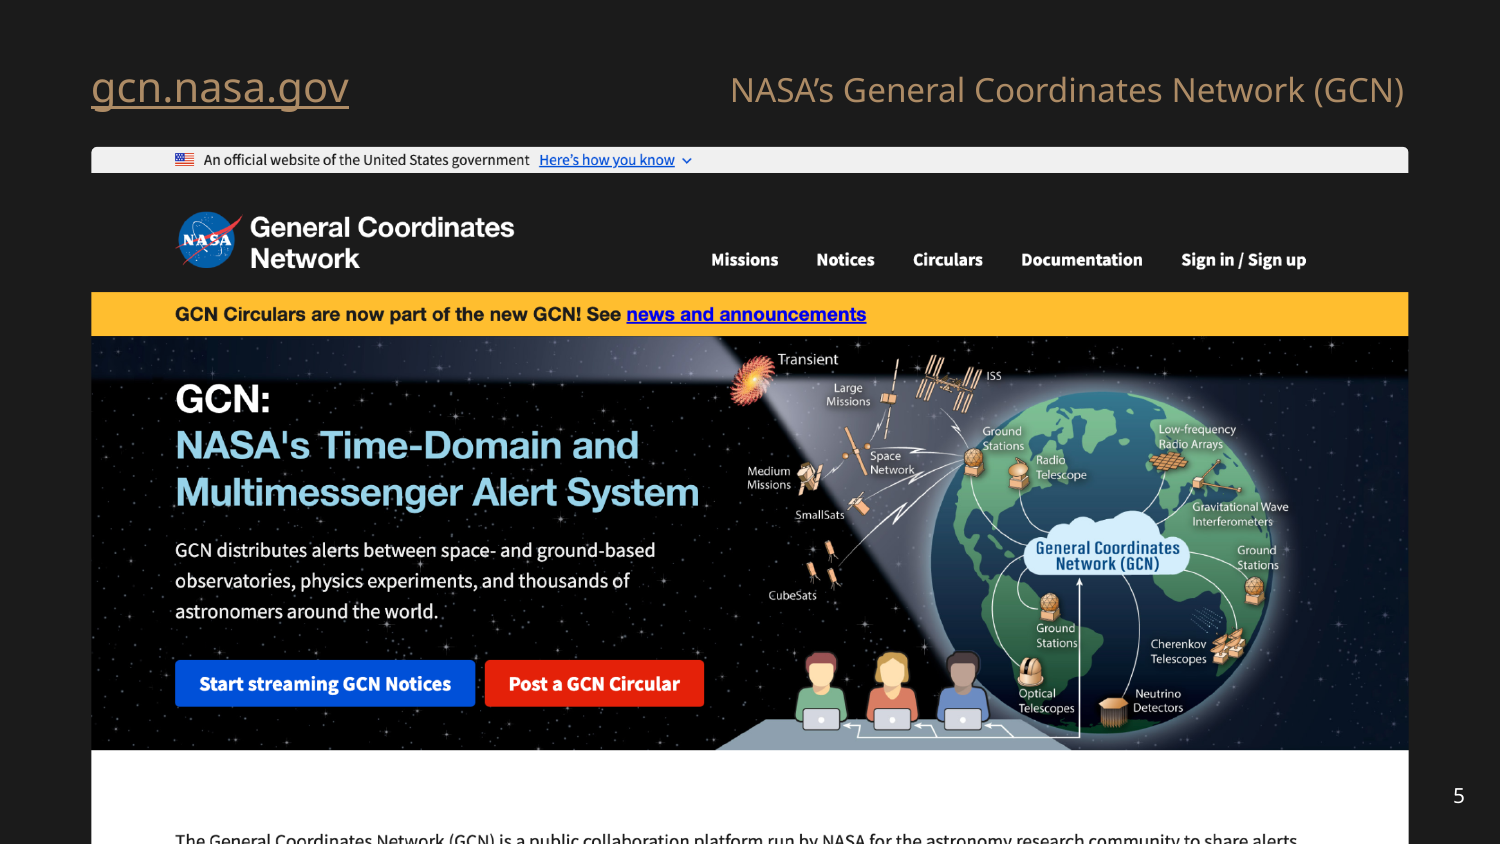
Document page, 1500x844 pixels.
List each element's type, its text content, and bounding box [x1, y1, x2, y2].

title NASA’s General Coordinates Network (GCN) [682, 42, 1421, 136]
picture [91, 146, 1409, 844]
subtitle gcn.nasa.gov [75, 42, 682, 137]
slide_number 5 [1414, 764, 1480, 830]
